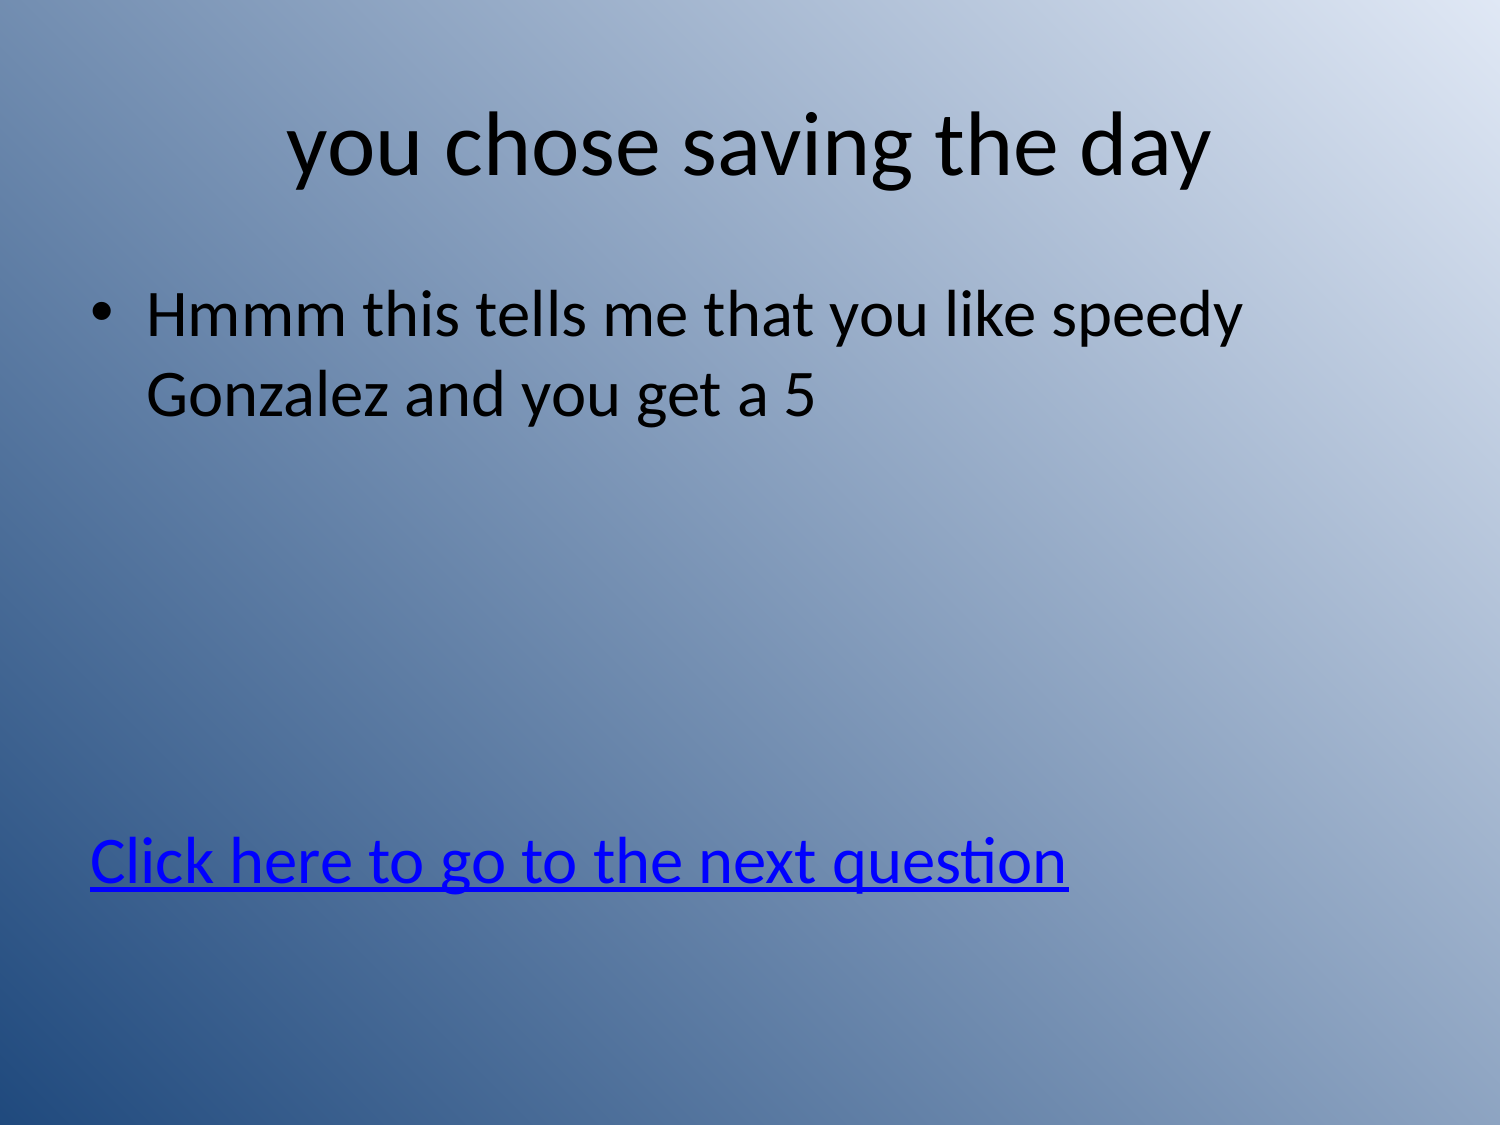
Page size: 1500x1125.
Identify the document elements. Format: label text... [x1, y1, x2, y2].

list Hmmm this tells me that you like speedy Gonzalez and you get a 5 Click here to go to the next question [75, 262, 1425, 1005]
title you chose saving the day [75, 45, 1425, 233]
